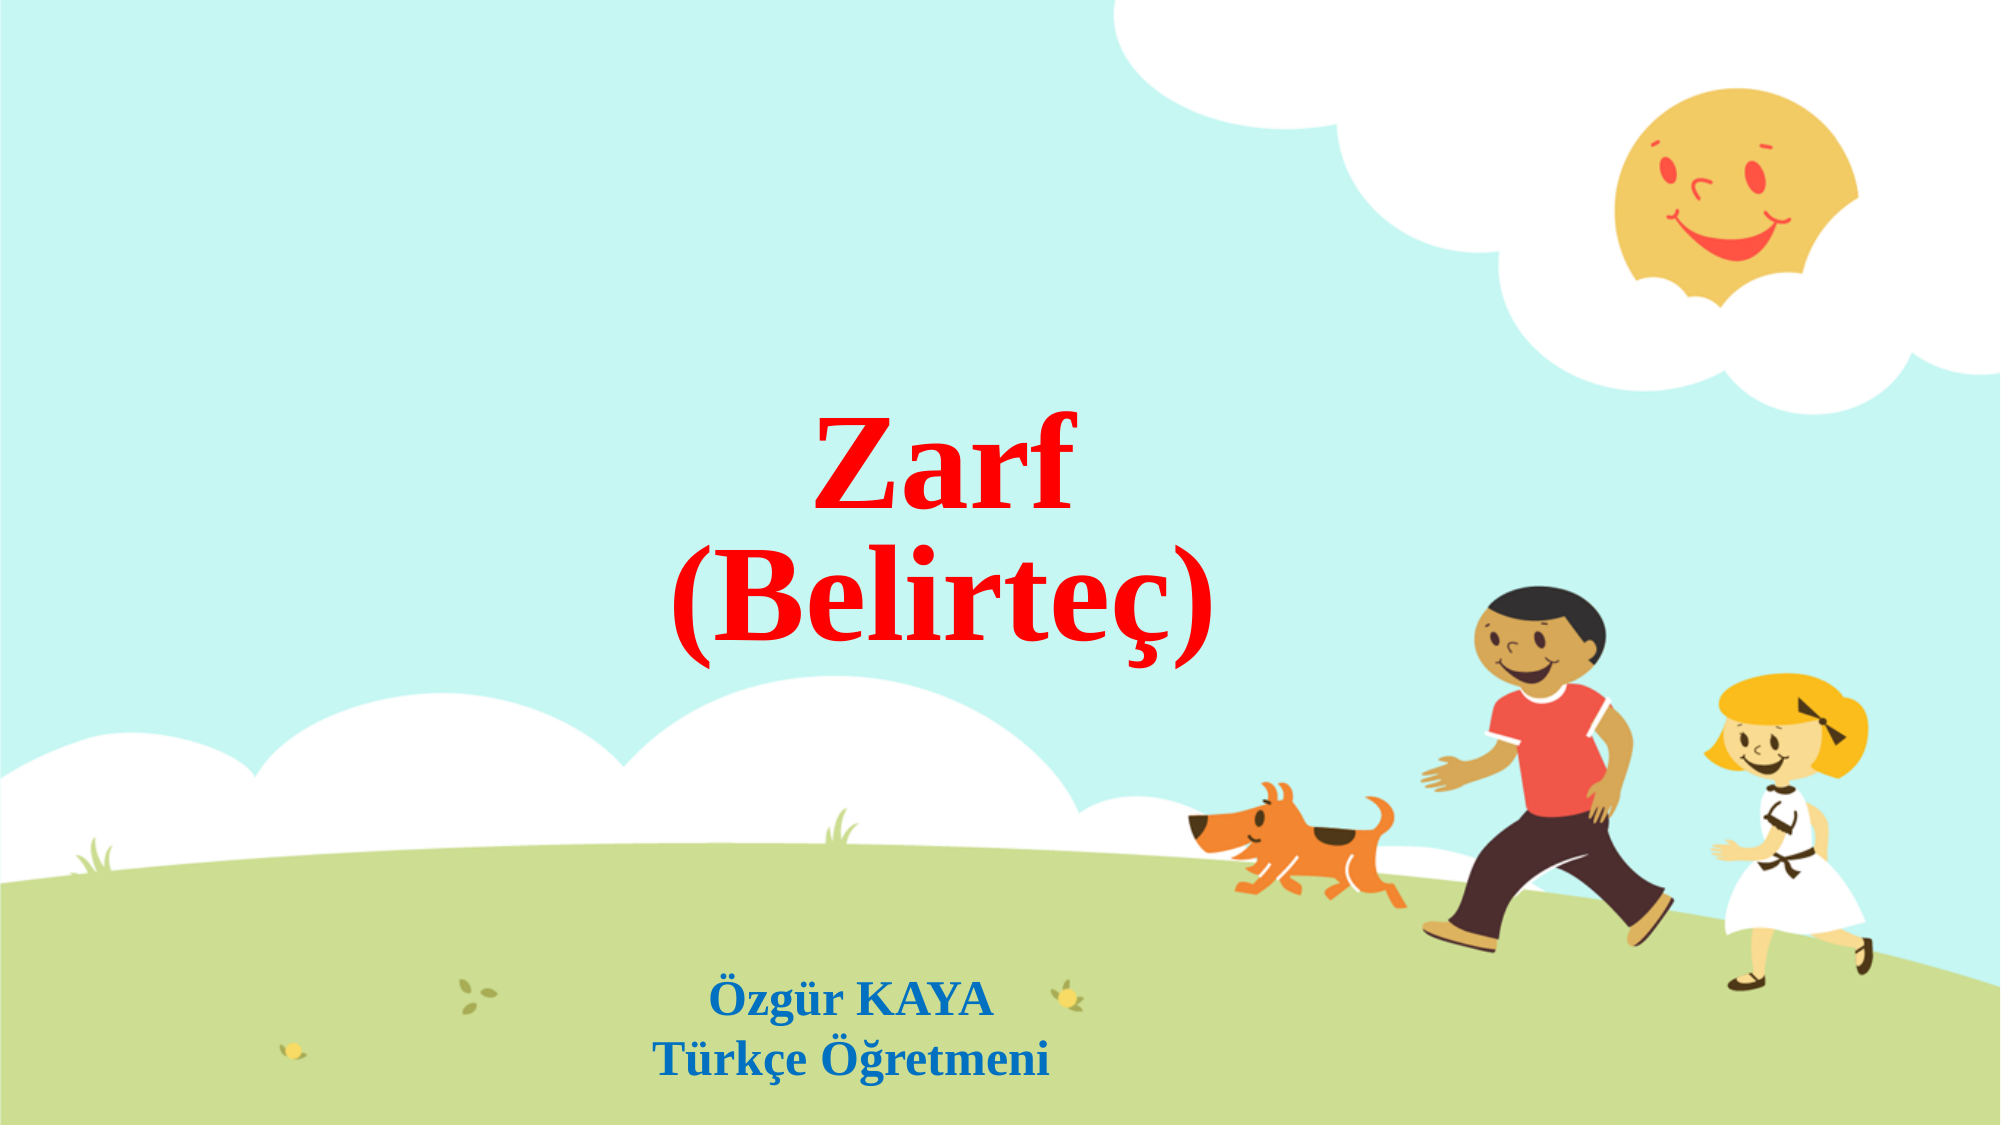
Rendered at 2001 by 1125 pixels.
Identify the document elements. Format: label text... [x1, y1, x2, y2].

picture [0, 0, 2001, 1125]
text_box Özgür KAYA Türkçe Öğretmeni [597, 958, 1106, 1093]
title Zarf (Belirteç) [352, 323, 1534, 675]
